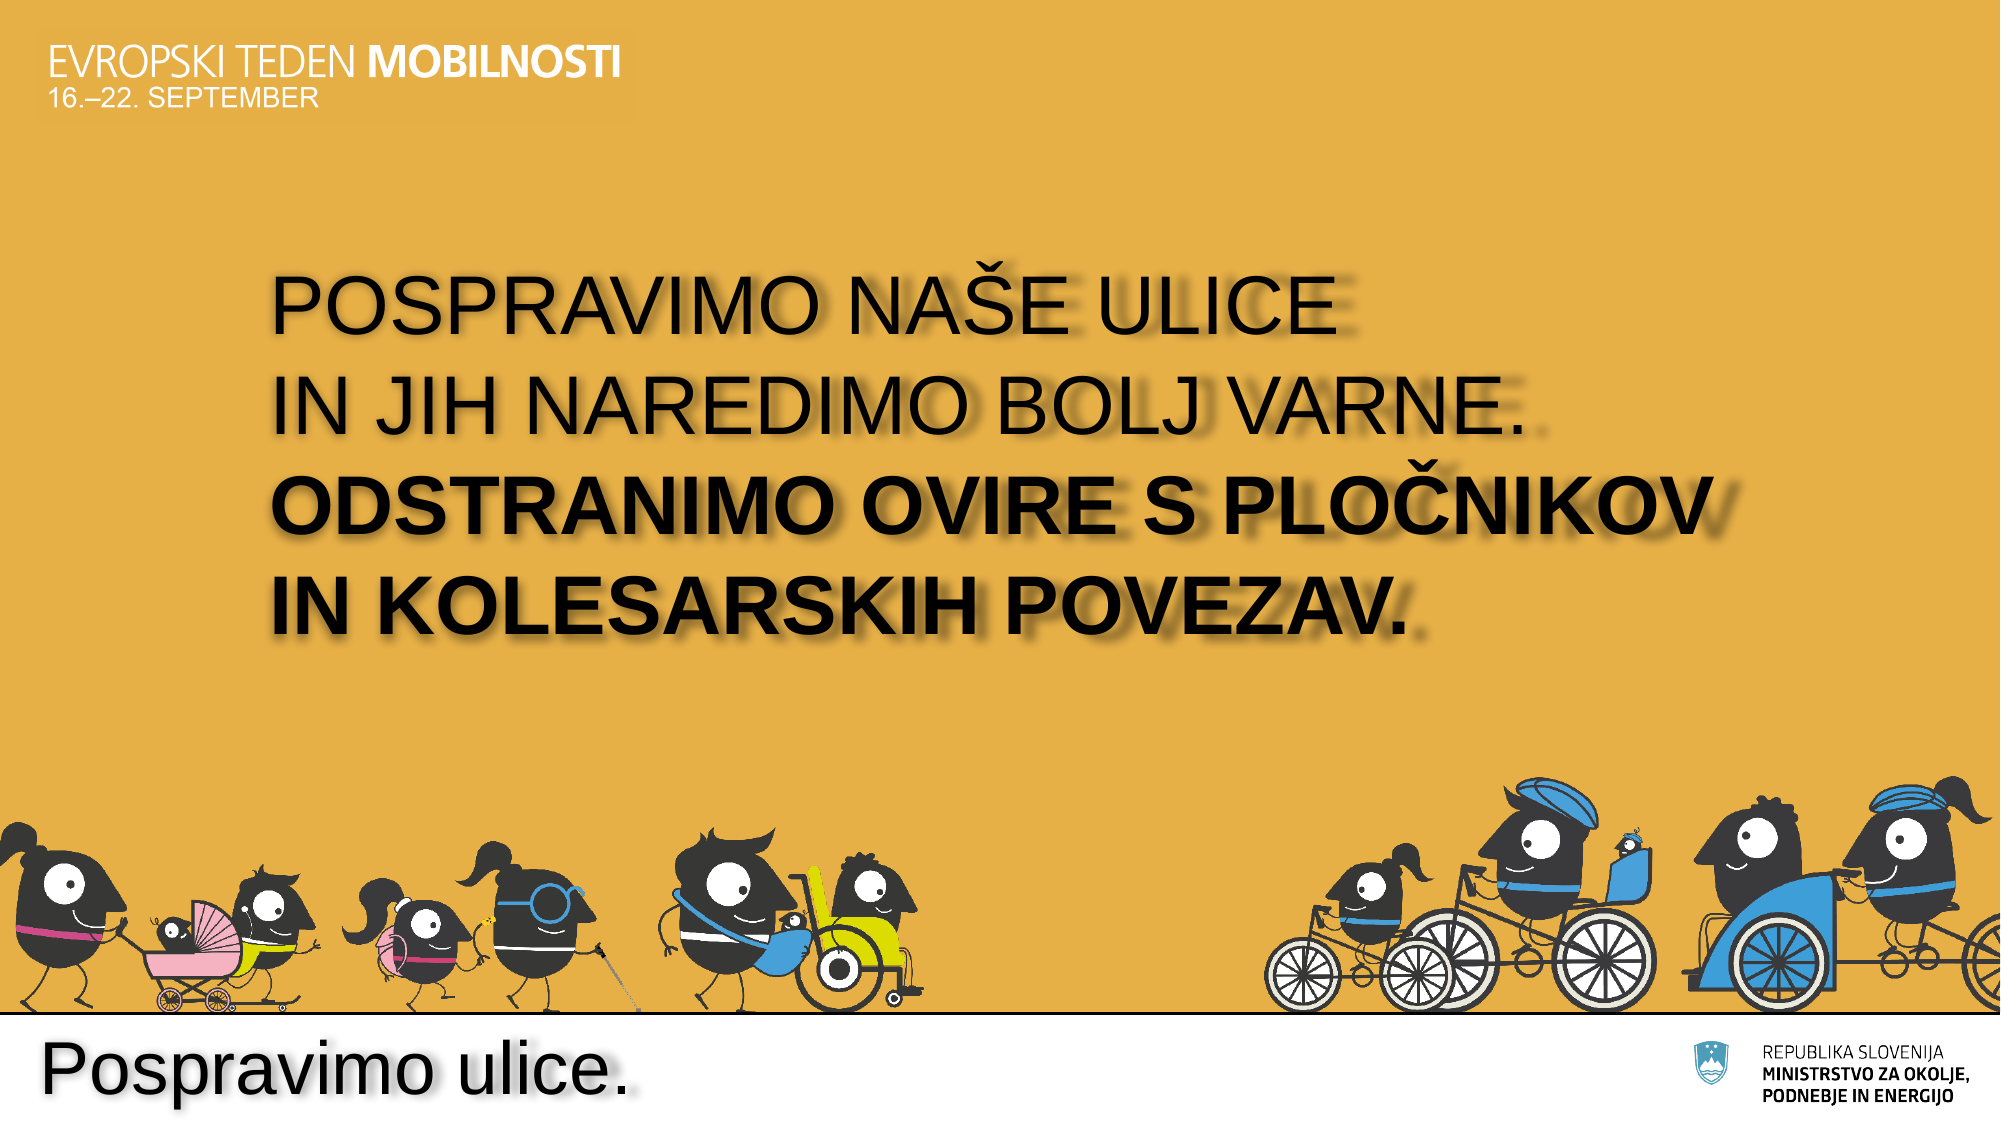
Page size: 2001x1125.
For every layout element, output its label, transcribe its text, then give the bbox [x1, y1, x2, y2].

text_box Pospravimo ulice. [0, 1025, 674, 1117]
text_box [0, 0, 2000, 1012]
picture [658, 827, 925, 1013]
picture [1264, 777, 1657, 1013]
picture [342, 841, 641, 1013]
picture [1693, 1040, 1969, 1106]
picture [36, 29, 636, 125]
picture [1681, 776, 2001, 1014]
picture [0, 821, 321, 1013]
text_box POSPRAVIMO NAŠE ULICE IN JIH NAREDIMO BOLJ VARNE. ODSTRANIMO OVIRE S PLOČNIKOV IN KOLESARSKIH POVEZAV. [254, 243, 1744, 659]
